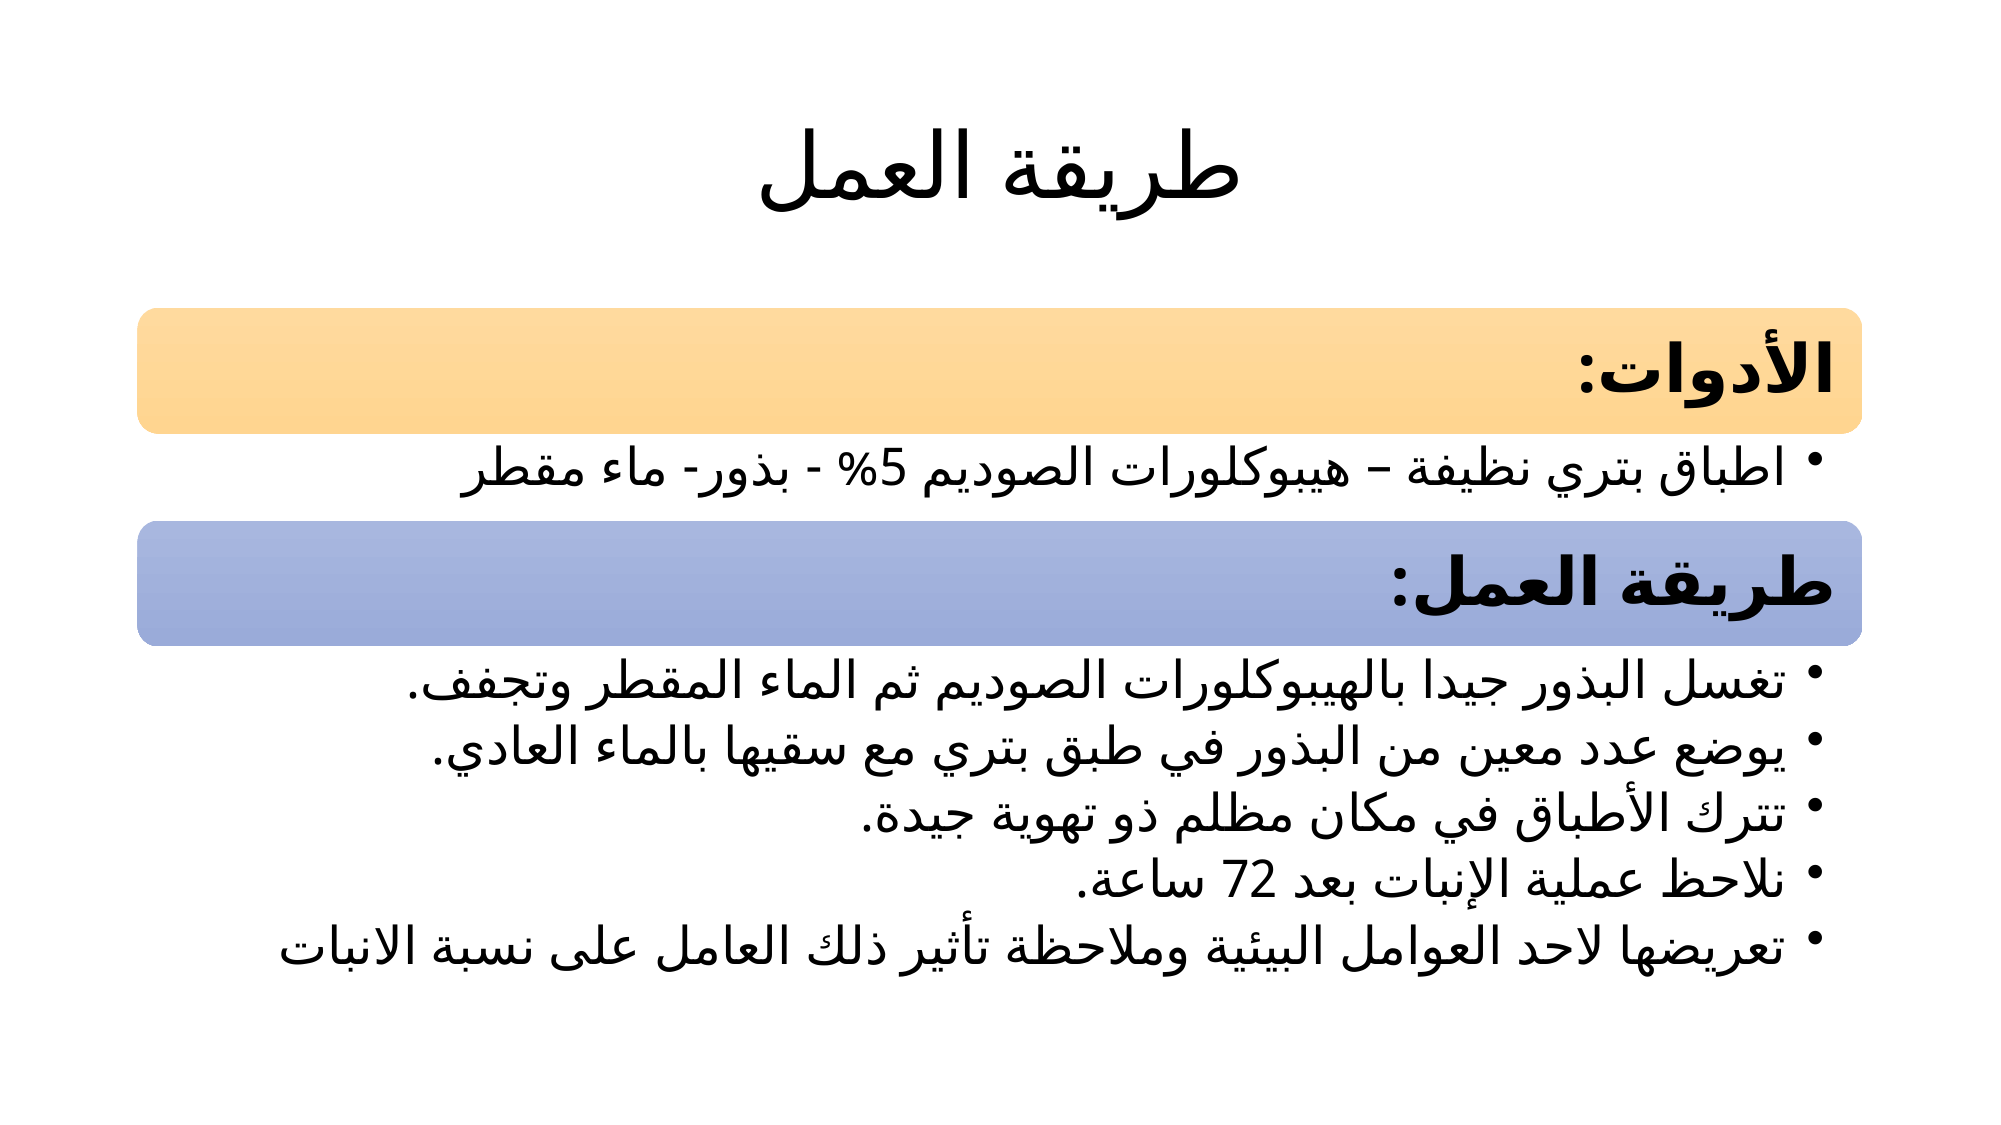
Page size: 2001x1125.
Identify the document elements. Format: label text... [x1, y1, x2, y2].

title طريقة العمل [137, 59, 1863, 278]
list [137, 299, 1863, 1014]
